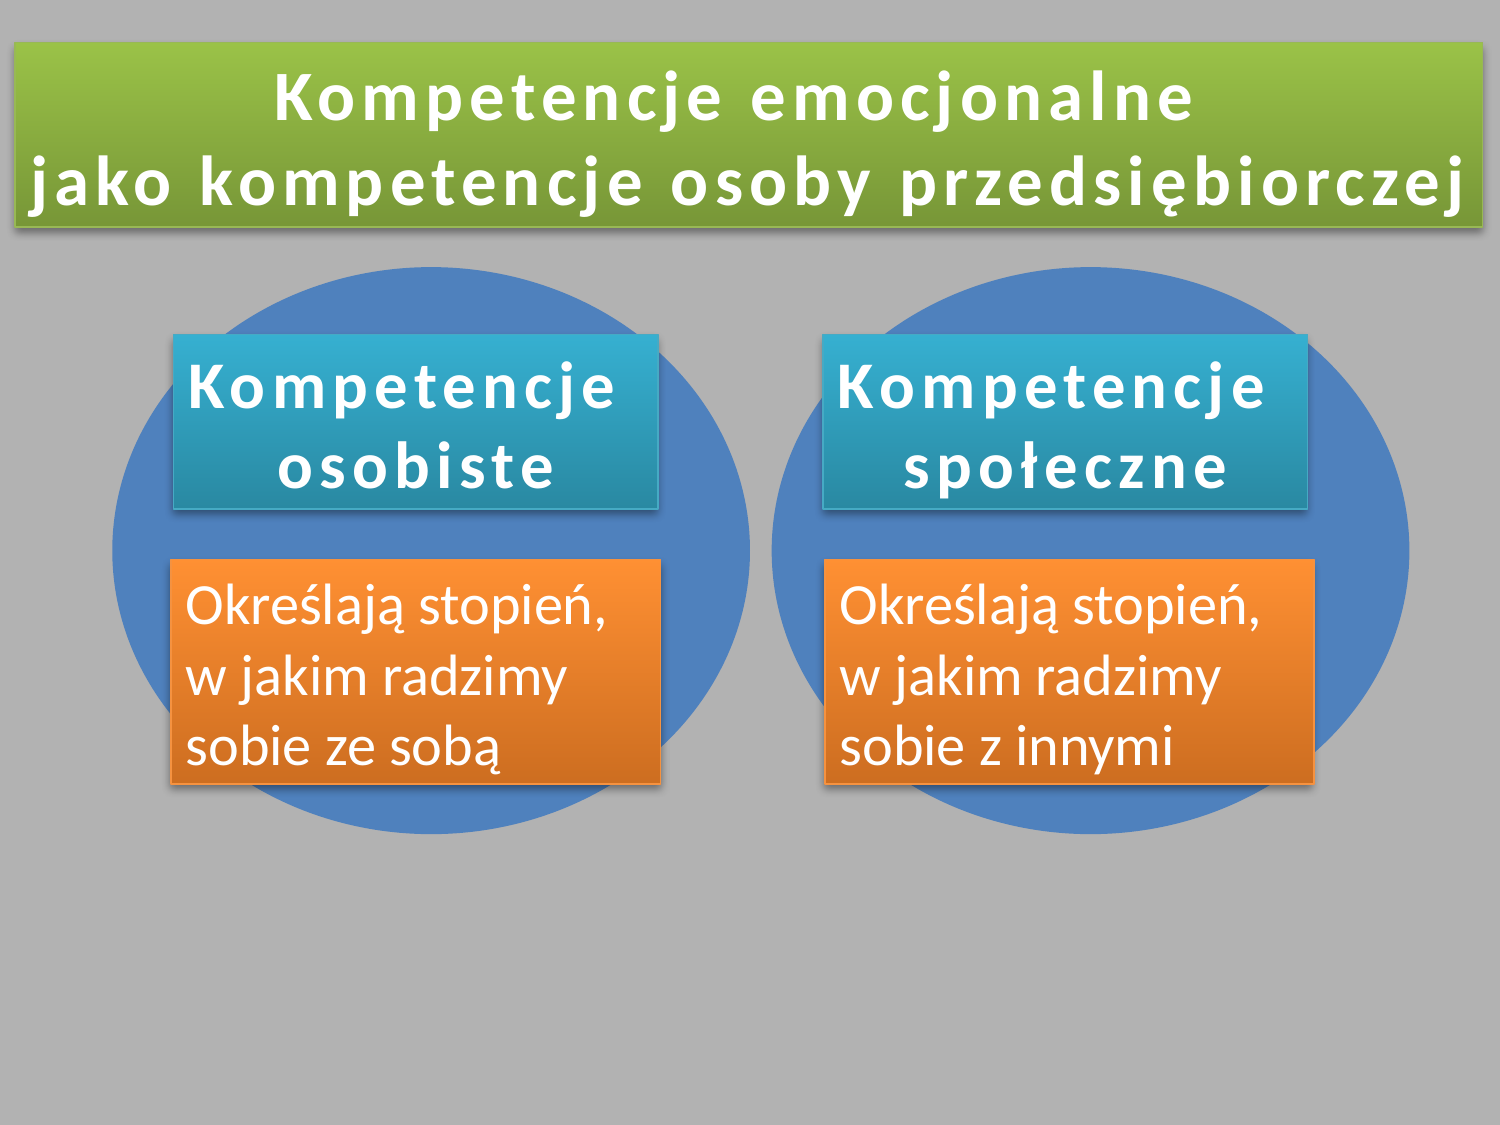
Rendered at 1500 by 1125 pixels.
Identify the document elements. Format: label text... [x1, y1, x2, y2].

text_box Określają stopień, w jakim radzimy sobie z innymi [824, 559, 1315, 785]
text_box Określają stopień, w jakim radzimy sobie ze sobą [170, 559, 661, 785]
text_box Kompetencje osobiste [173, 334, 659, 510]
text_box [769, 344, 1412, 752]
text_box [266, 796, 596, 837]
text_box [926, 796, 1255, 837]
text_box Kompetencje społeczne [822, 334, 1308, 510]
text_box [881, 265, 1300, 334]
text_box [110, 354, 753, 744]
text_box Kompetencje emocjonalne jako kompetencje osoby przedsiębiorczej [14, 42, 1483, 228]
text_box [222, 265, 641, 334]
